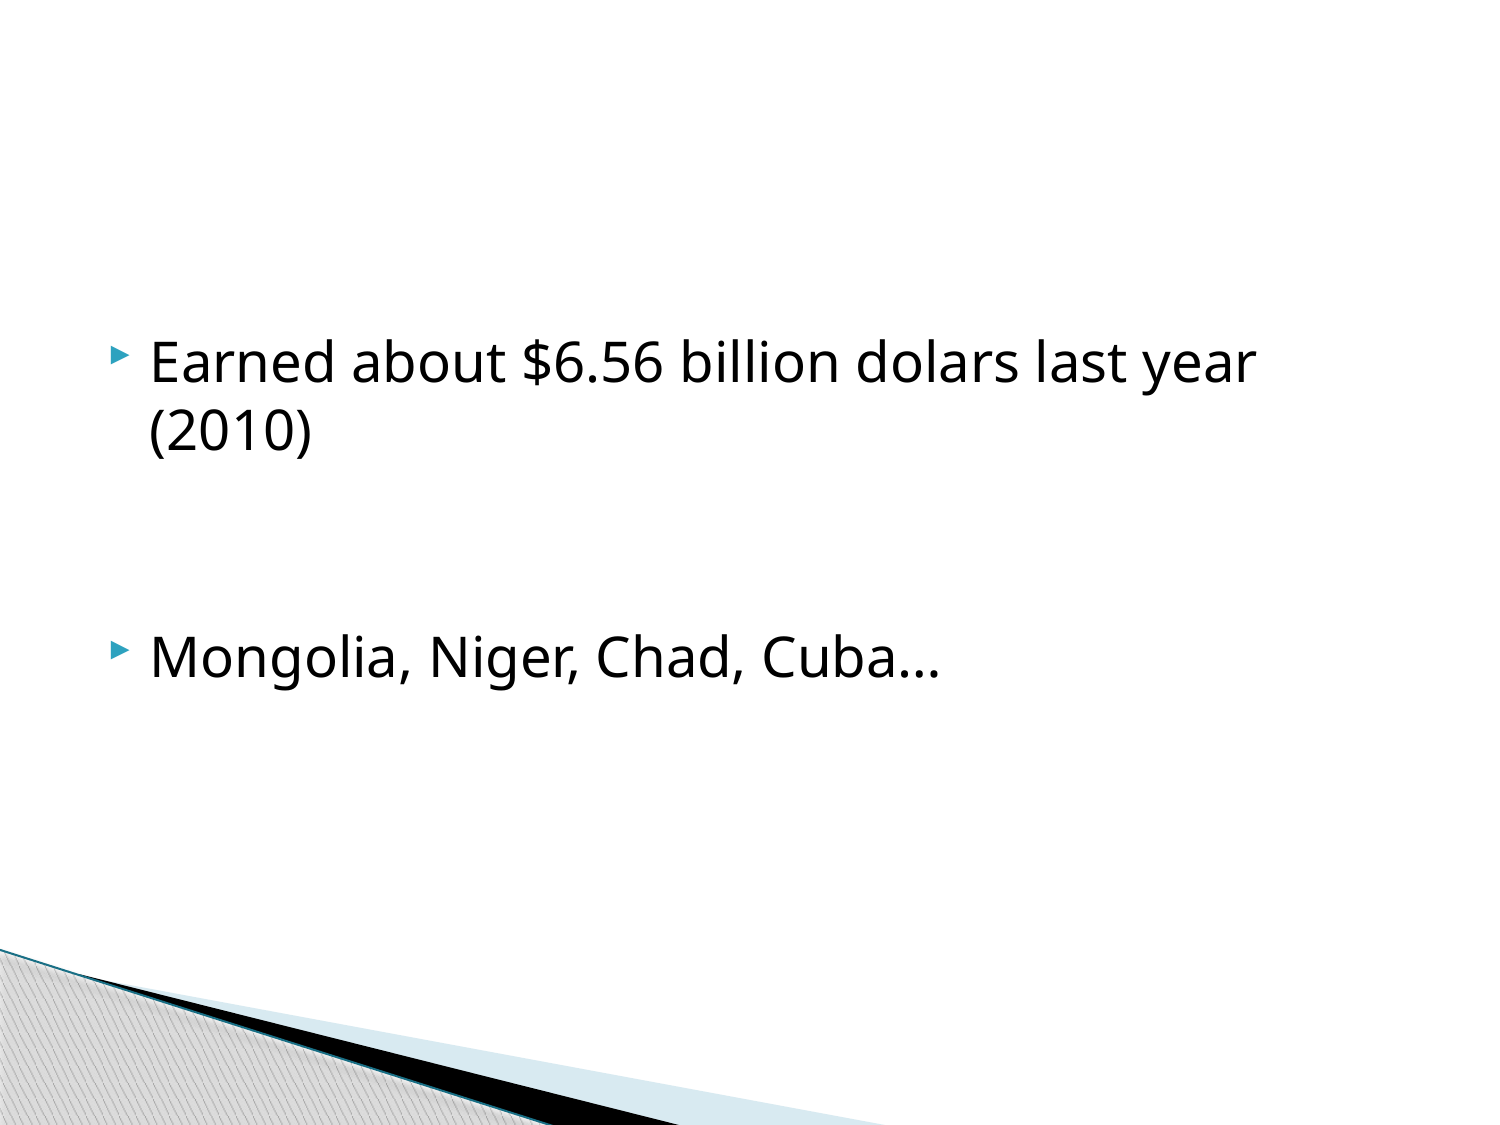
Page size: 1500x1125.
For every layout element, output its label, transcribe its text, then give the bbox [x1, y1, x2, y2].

list Earned about $6.56 billion dolars last year (2010) Mongolia, Niger, Chad, Cuba… [75, 243, 1425, 986]
